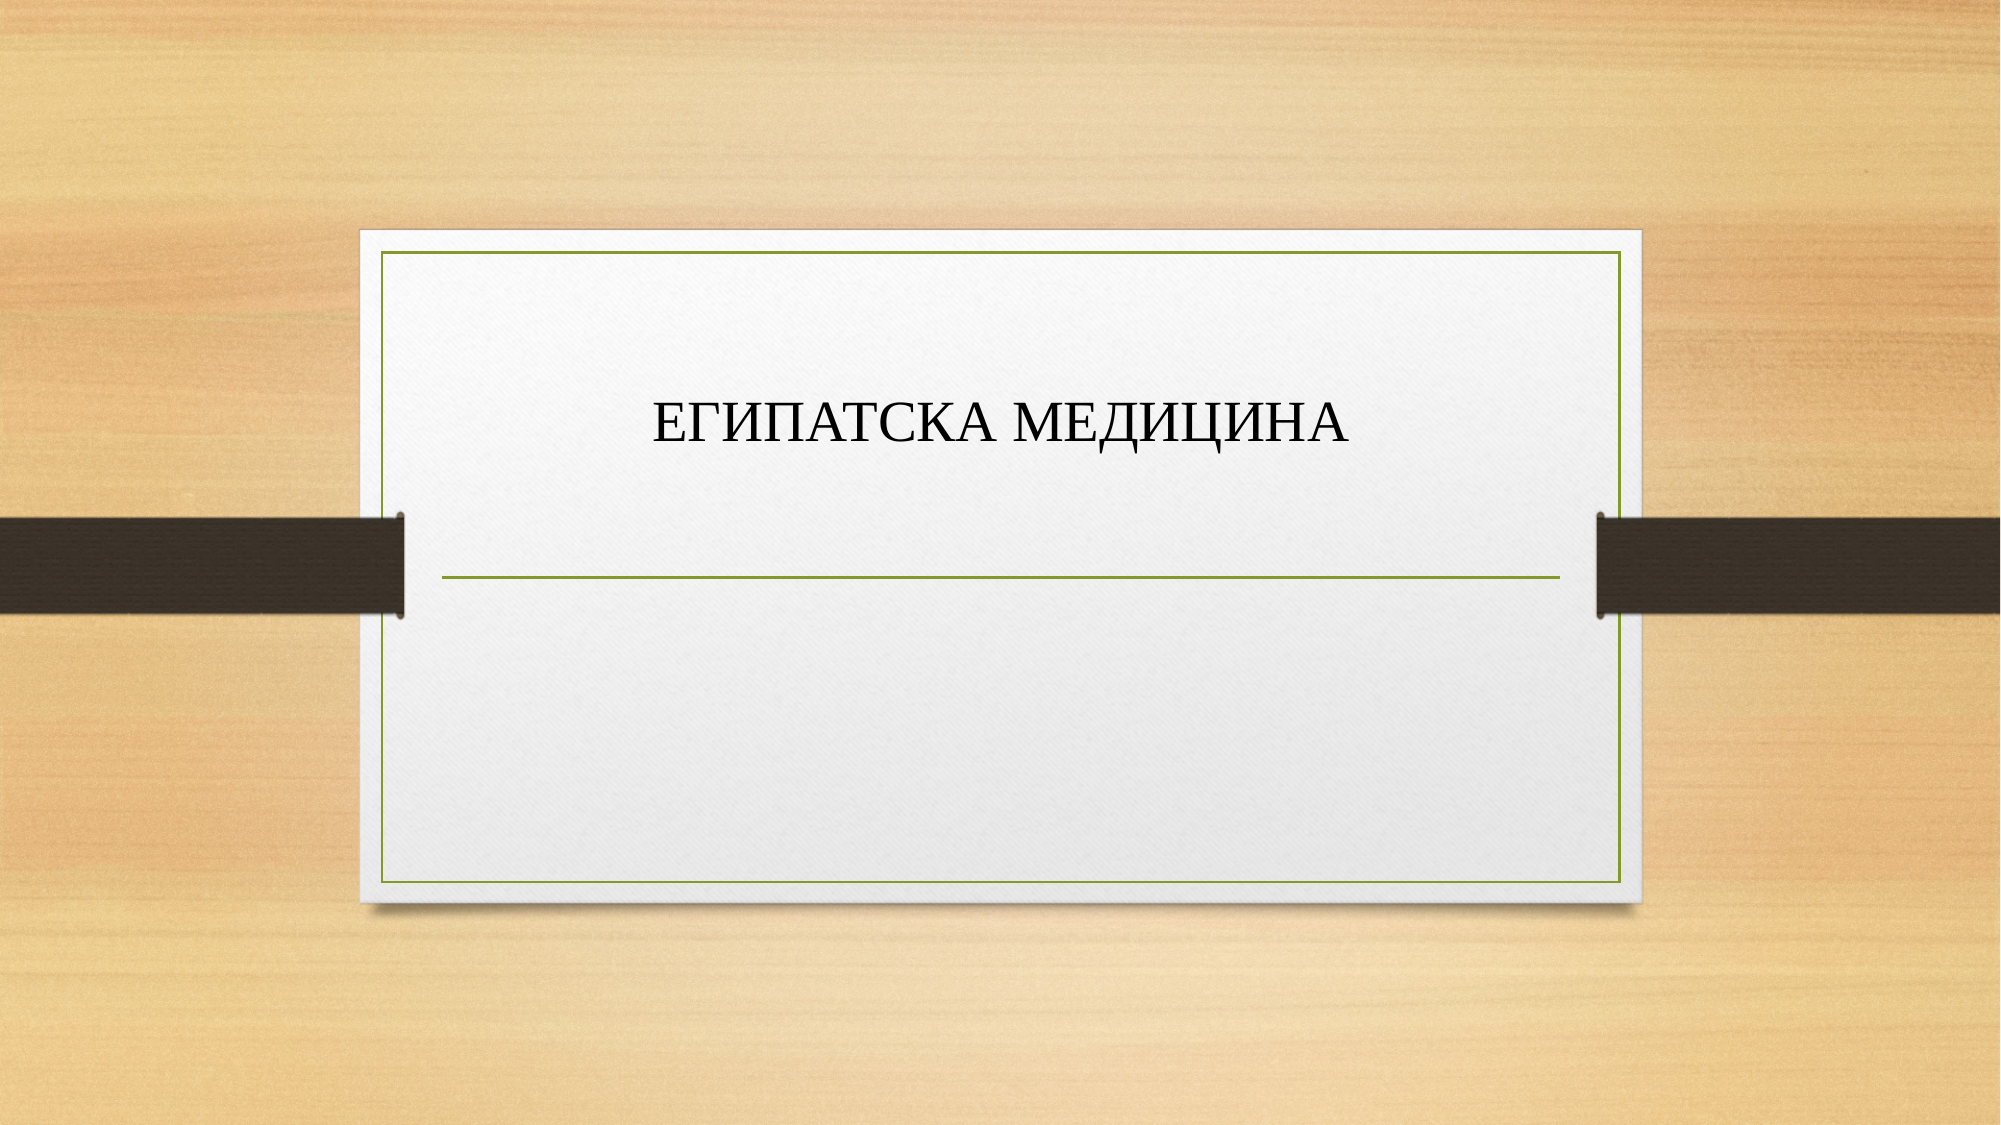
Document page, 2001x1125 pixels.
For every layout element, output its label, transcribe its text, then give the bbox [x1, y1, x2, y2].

picture [0, 0, 2001, 1125]
title ЕГИПАТСКА МЕДИЦИНА [441, 306, 1560, 462]
